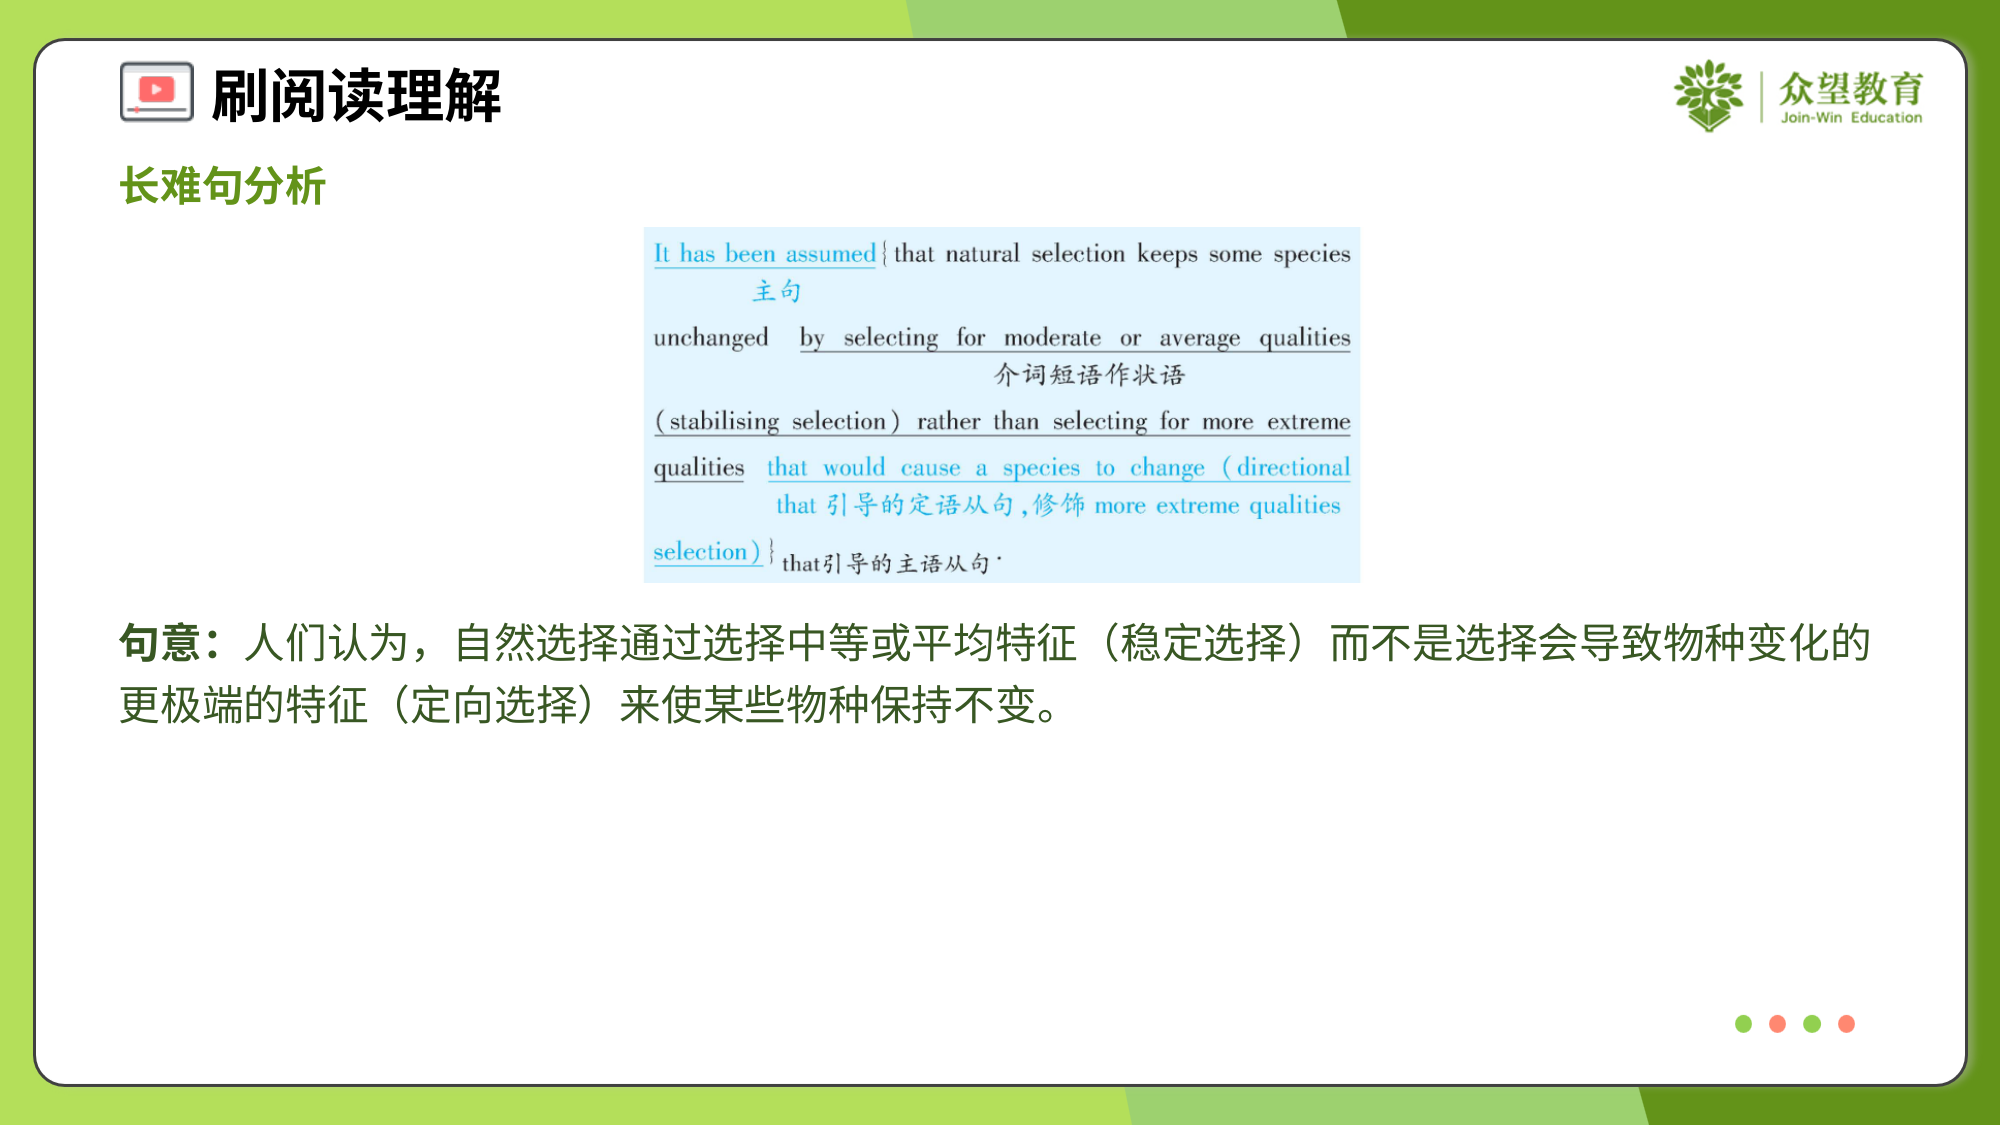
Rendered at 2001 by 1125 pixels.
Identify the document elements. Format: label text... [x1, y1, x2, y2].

text_box 句意：人们认为，自然选择通过选择中等或平均特征（稳定选择）而不是选择会导致物种变化的更极端的特征（定向选择）来使某些物种保持不变。 [118, 604, 1883, 725]
text_box 长难句分析 [118, 147, 1883, 206]
picture [0, 0, 2000, 1125]
